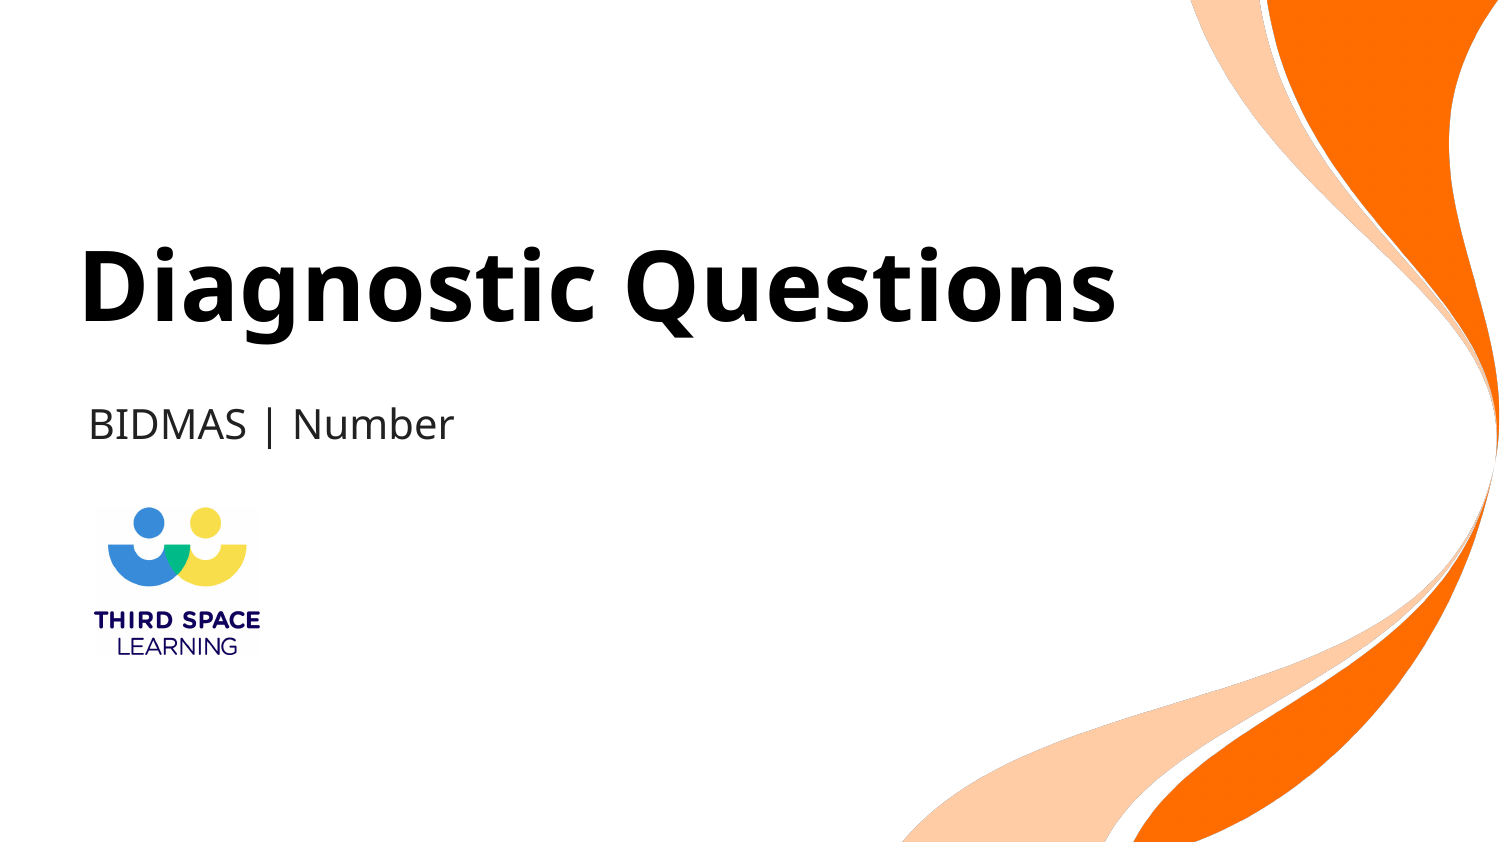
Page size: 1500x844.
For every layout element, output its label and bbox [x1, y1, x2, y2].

picture [94, 507, 260, 655]
picture [902, 0, 1500, 842]
